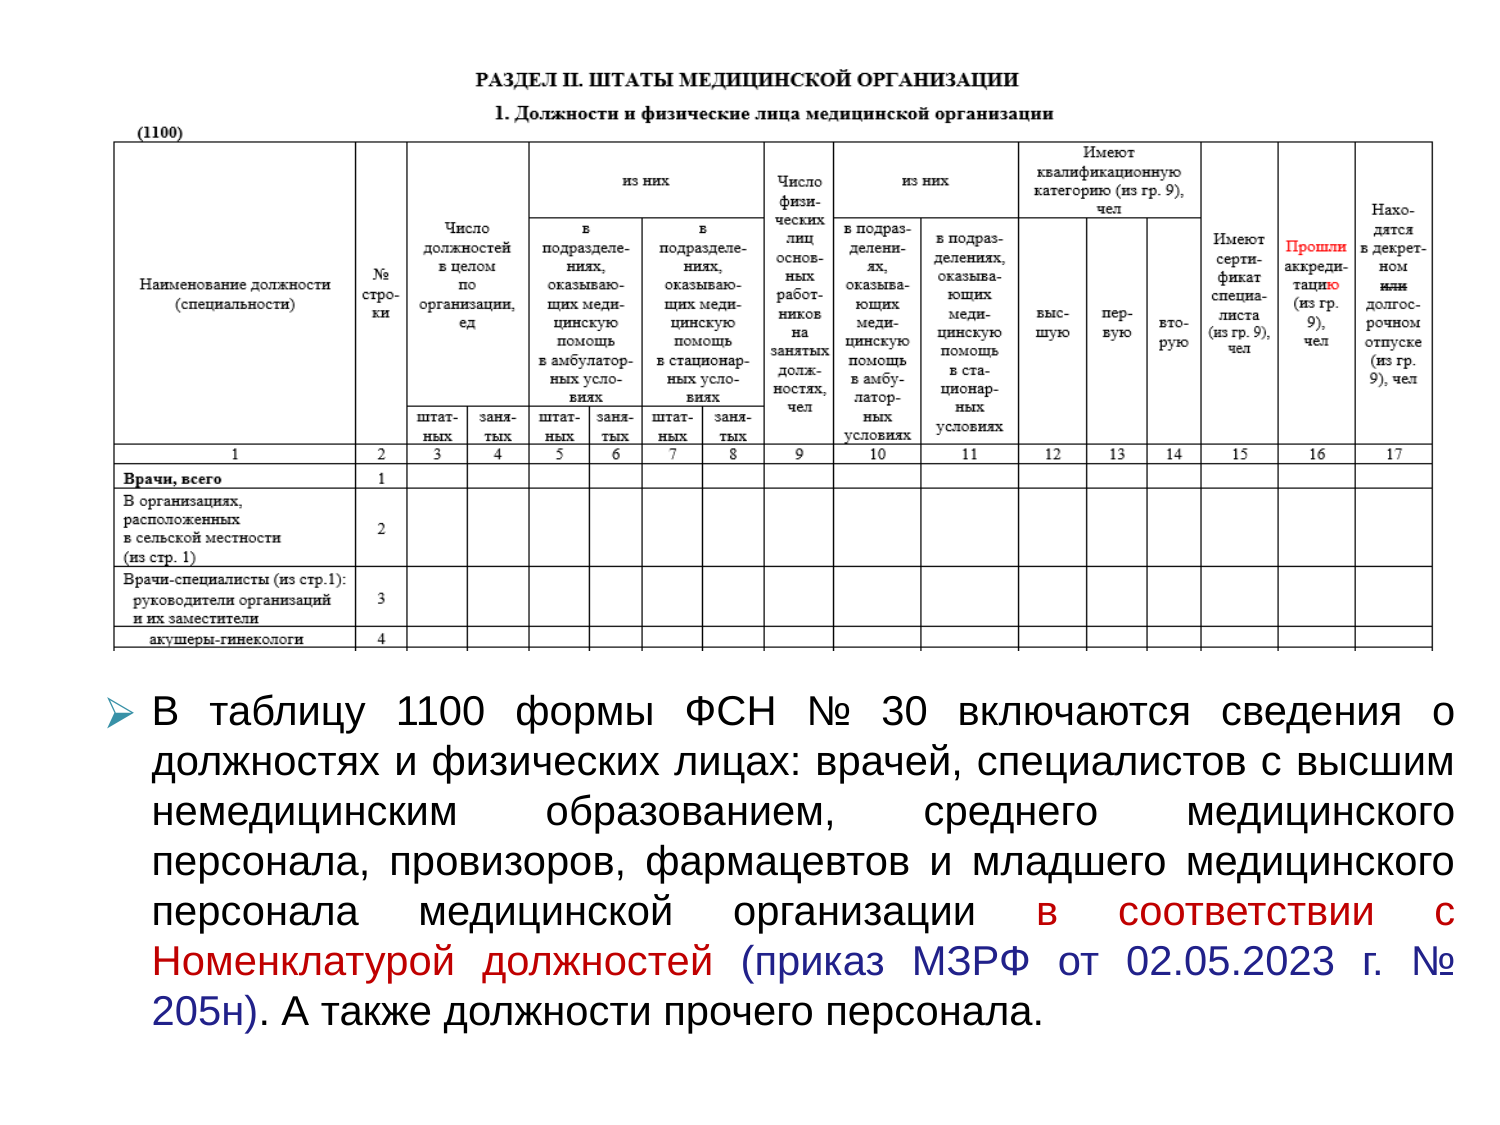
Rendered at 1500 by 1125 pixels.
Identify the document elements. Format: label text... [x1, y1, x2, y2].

text_box В таблицу 1100 формы ФСН № 30 включаются сведения о должностях и физических лицах: врачей, специалистов с высшим немедицинским образованием, среднего медицинского персонала, провизоров, фармацевтов и младшего медицинского персонала медицинской организации в соответствии с Номенклатурой должностей (приказ МЗРФ от 02.05.2023 г. № 205н). А также должности прочего персонала. [76, 676, 1471, 1042]
picture [57, 42, 1462, 651]
